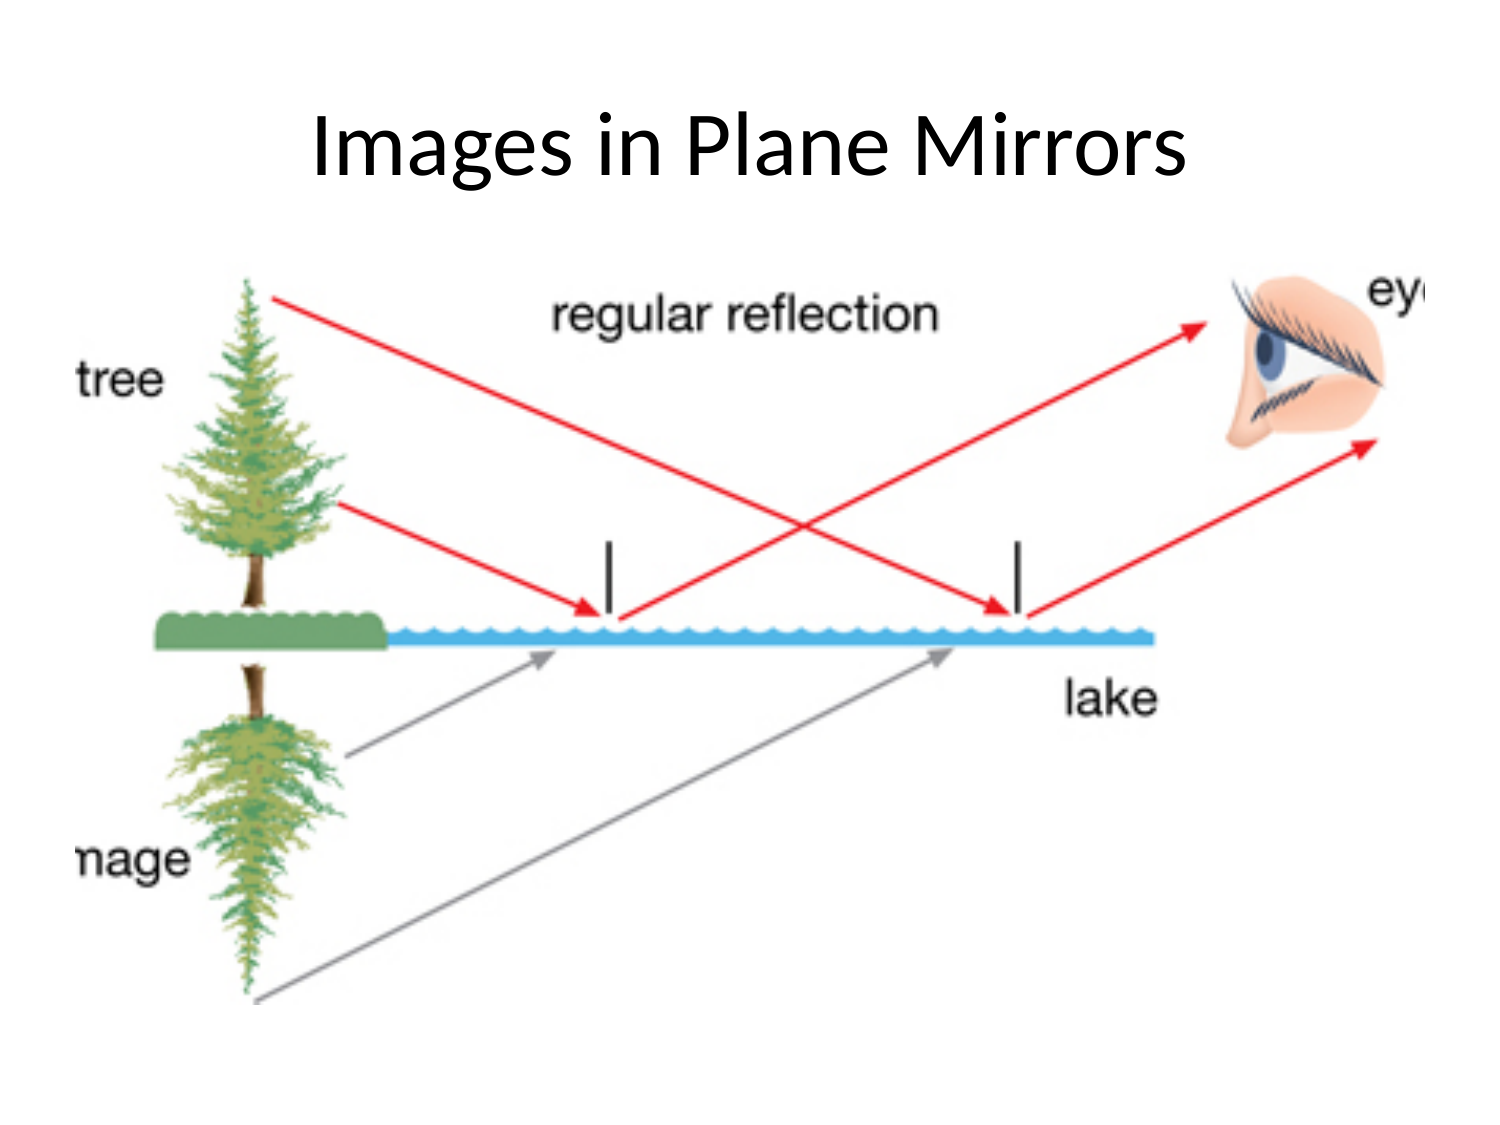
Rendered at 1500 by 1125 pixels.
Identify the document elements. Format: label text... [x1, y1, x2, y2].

title Images in Plane Mirrors [75, 45, 1425, 233]
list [74, 262, 1426, 1006]
